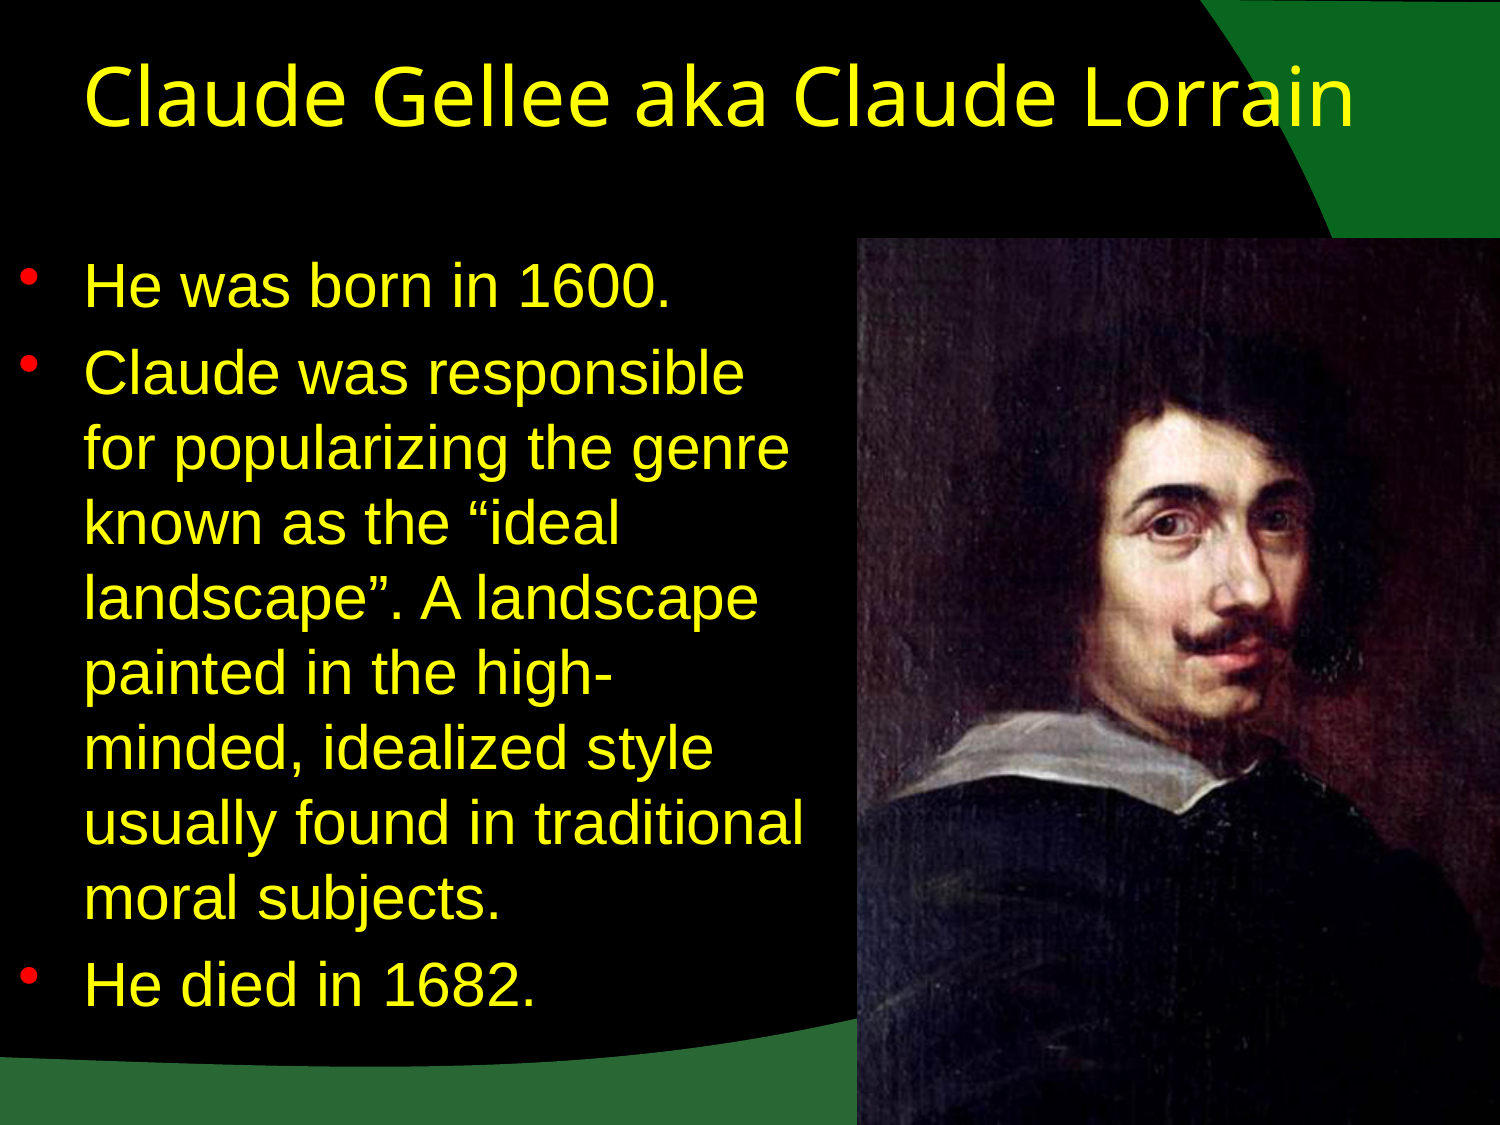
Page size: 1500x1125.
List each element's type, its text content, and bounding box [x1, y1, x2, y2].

list He was born in 1600. Claude was responsible for popularizing the genre known as the “ideal landscape”. A landscape painted in the high-minded, idealized style usually found in traditional moral subjects. He died in 1682. [0, 237, 838, 1125]
title Claude Gellee aka Claude Lorrain [75, 0, 1425, 188]
picture [857, 238, 1500, 1125]
